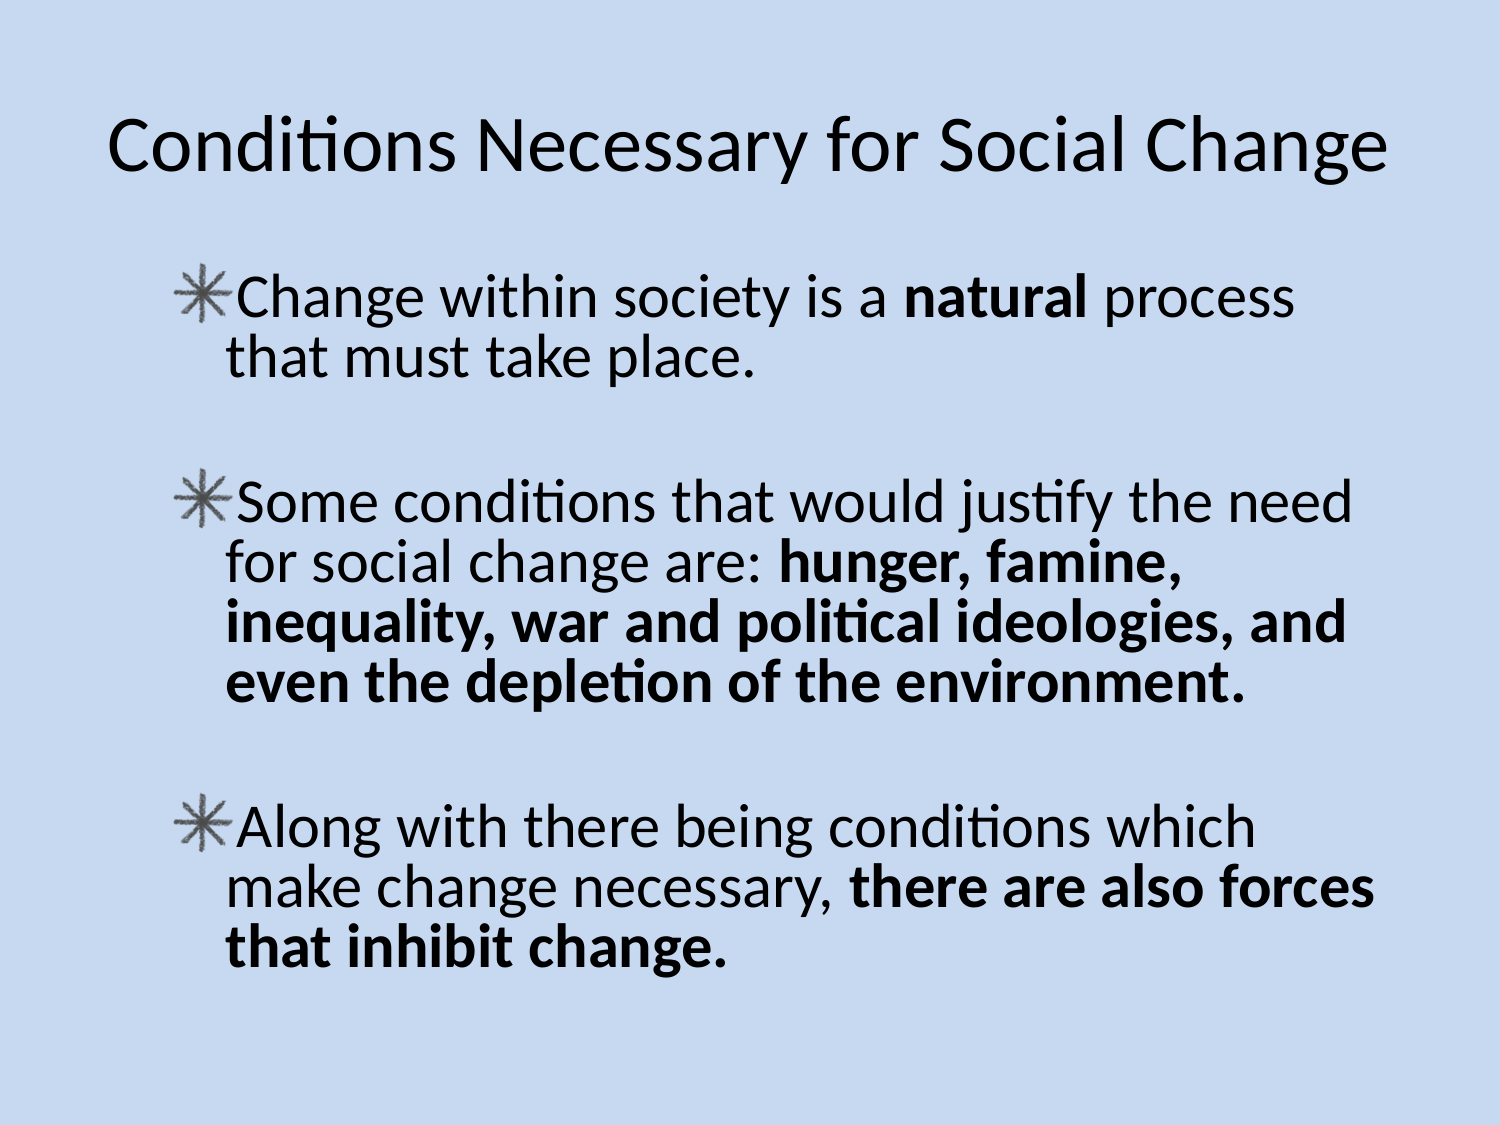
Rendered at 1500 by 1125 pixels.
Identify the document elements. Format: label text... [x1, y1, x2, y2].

picture [169, 788, 237, 856]
picture [169, 463, 237, 532]
picture [169, 258, 237, 327]
list Change within society is a natural process that must take place. Some conditions that would justify the need for social change are: hunger, famine, inequality, war and political ideologies, and even the depletion of the environment. Along with there being conditions which make change necessary, there are also forces that inhibit change. [74, 262, 1426, 1006]
title Conditions Necessary for Social Change [74, 44, 1426, 233]
